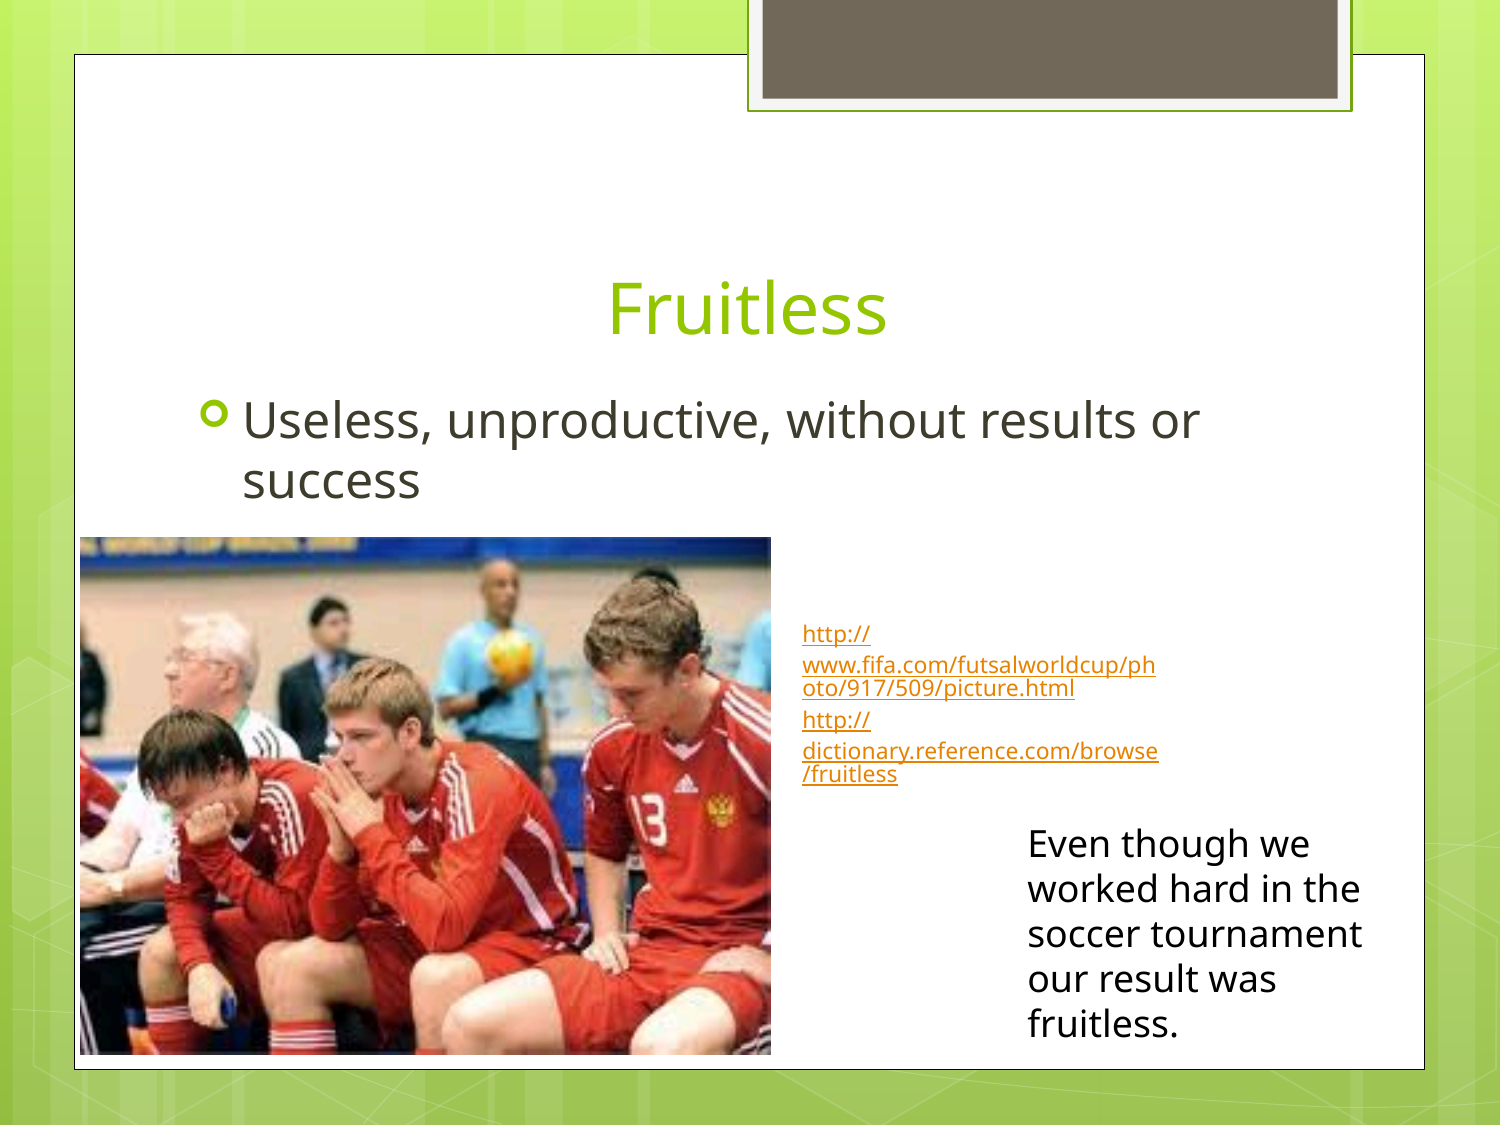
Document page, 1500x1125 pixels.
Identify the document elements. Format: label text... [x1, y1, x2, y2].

text_box Even though we worked hard in the soccer tournament our result was fruitless. [1012, 812, 1400, 1053]
text_box http://www.fifa.com/futsalworldcup/photo/917/509/picture.html http://dictionary.reference.com/browse/fruitless [787, 612, 1175, 780]
picture [79, 537, 771, 1055]
title Fruitless [171, 168, 1324, 357]
list Useless, unproductive, without results or success [171, 381, 1283, 538]
